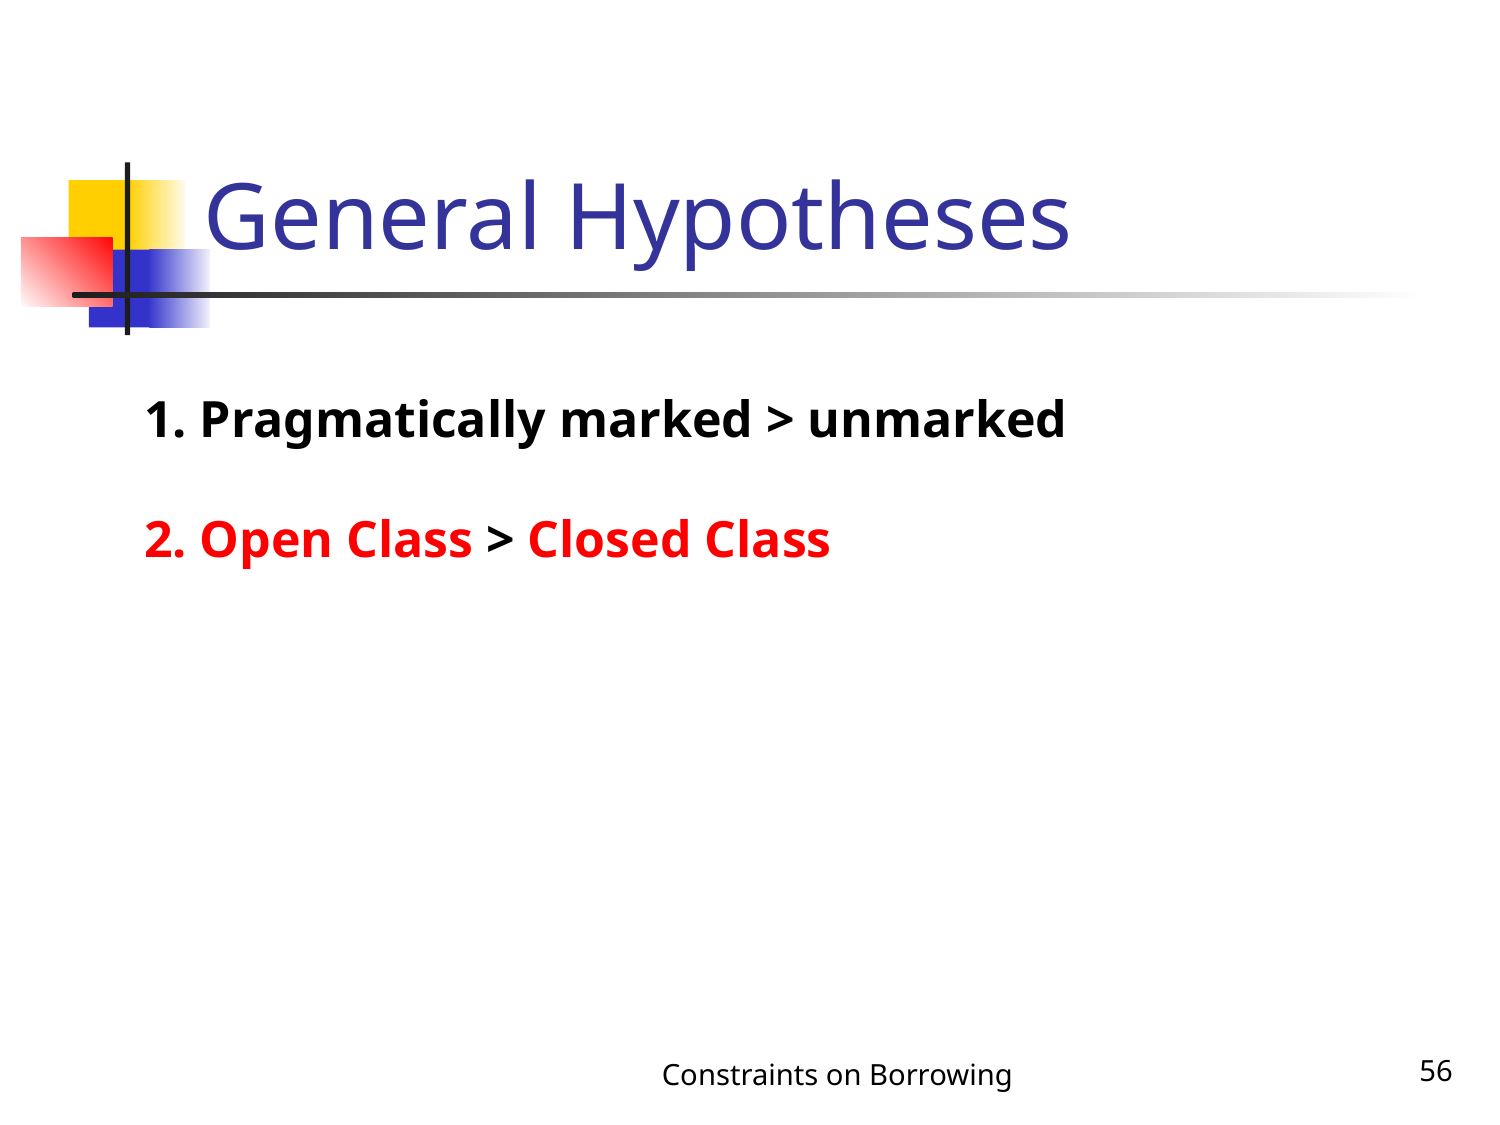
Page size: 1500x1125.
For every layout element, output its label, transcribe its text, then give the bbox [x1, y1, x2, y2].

footer Constraints on Borrowing [599, 1023, 1076, 1100]
title General Hypotheses [188, 34, 1468, 276]
slide_number 56 [1154, 1023, 1468, 1100]
text_box 1. Pragmatically marked > unmarked 2. Open Class > Closed Class [129, 380, 1233, 576]
